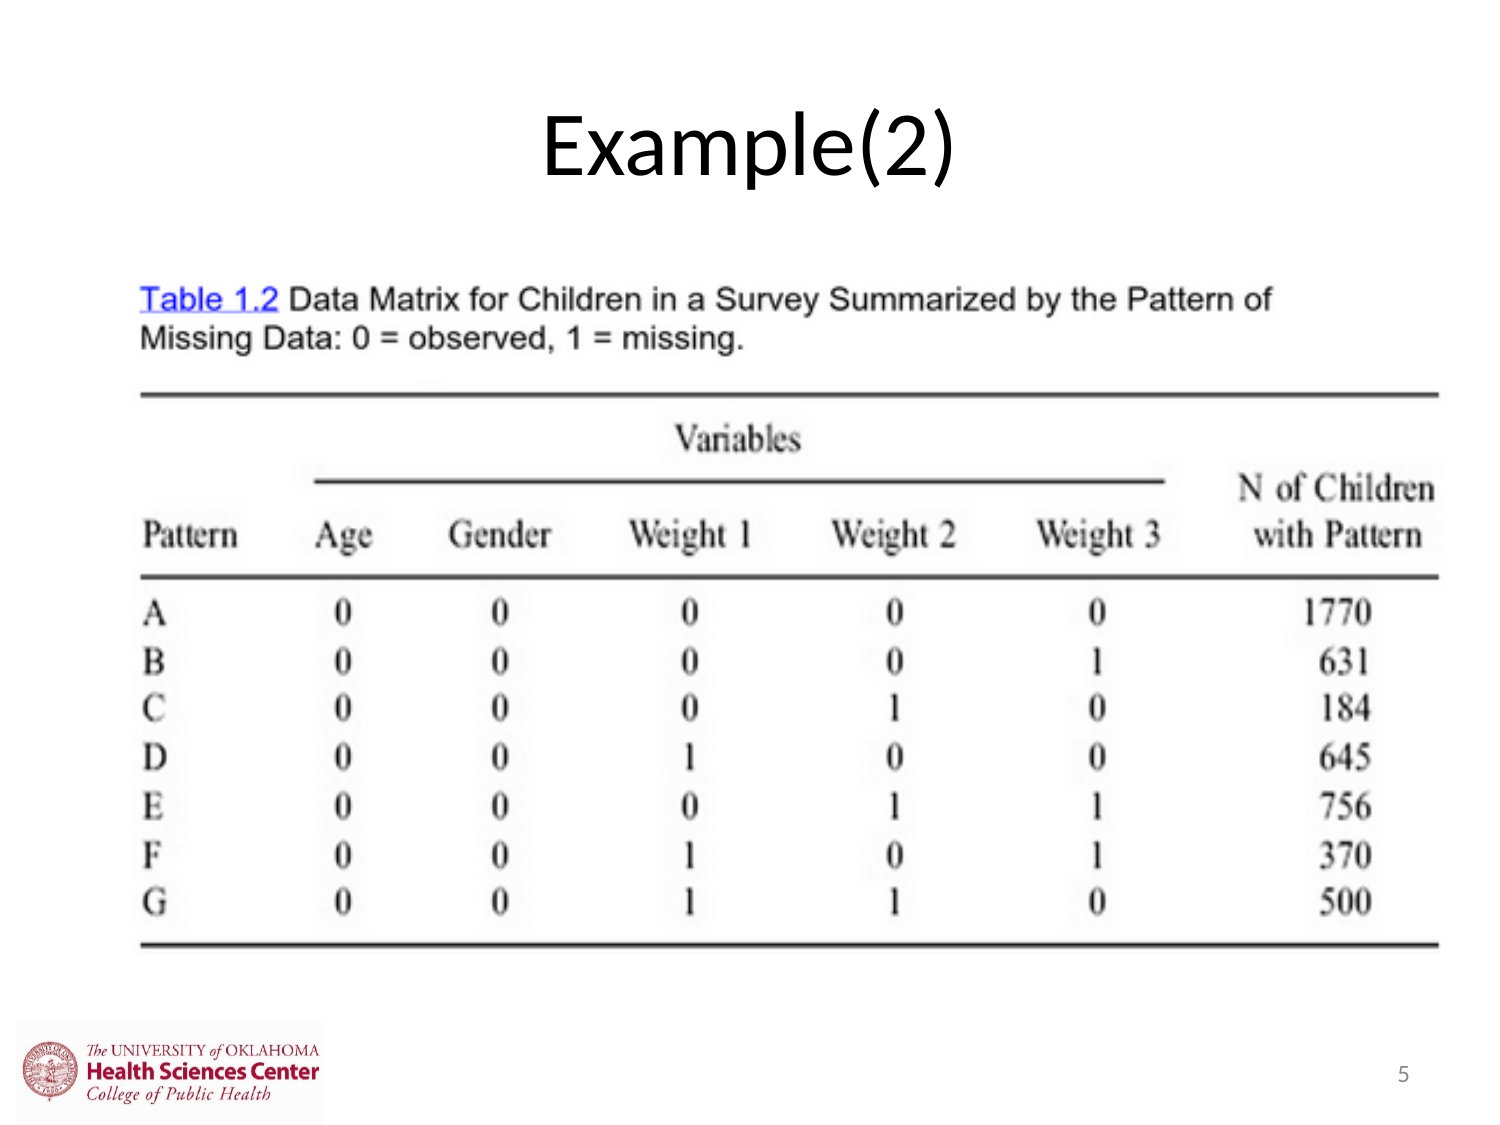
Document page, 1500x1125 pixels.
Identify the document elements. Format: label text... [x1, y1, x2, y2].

slide_number 5 [1074, 1042, 1425, 1103]
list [129, 262, 1385, 378]
picture [15, 1022, 325, 1125]
picture [124, 379, 1458, 968]
title Example(2) [75, 45, 1425, 233]
